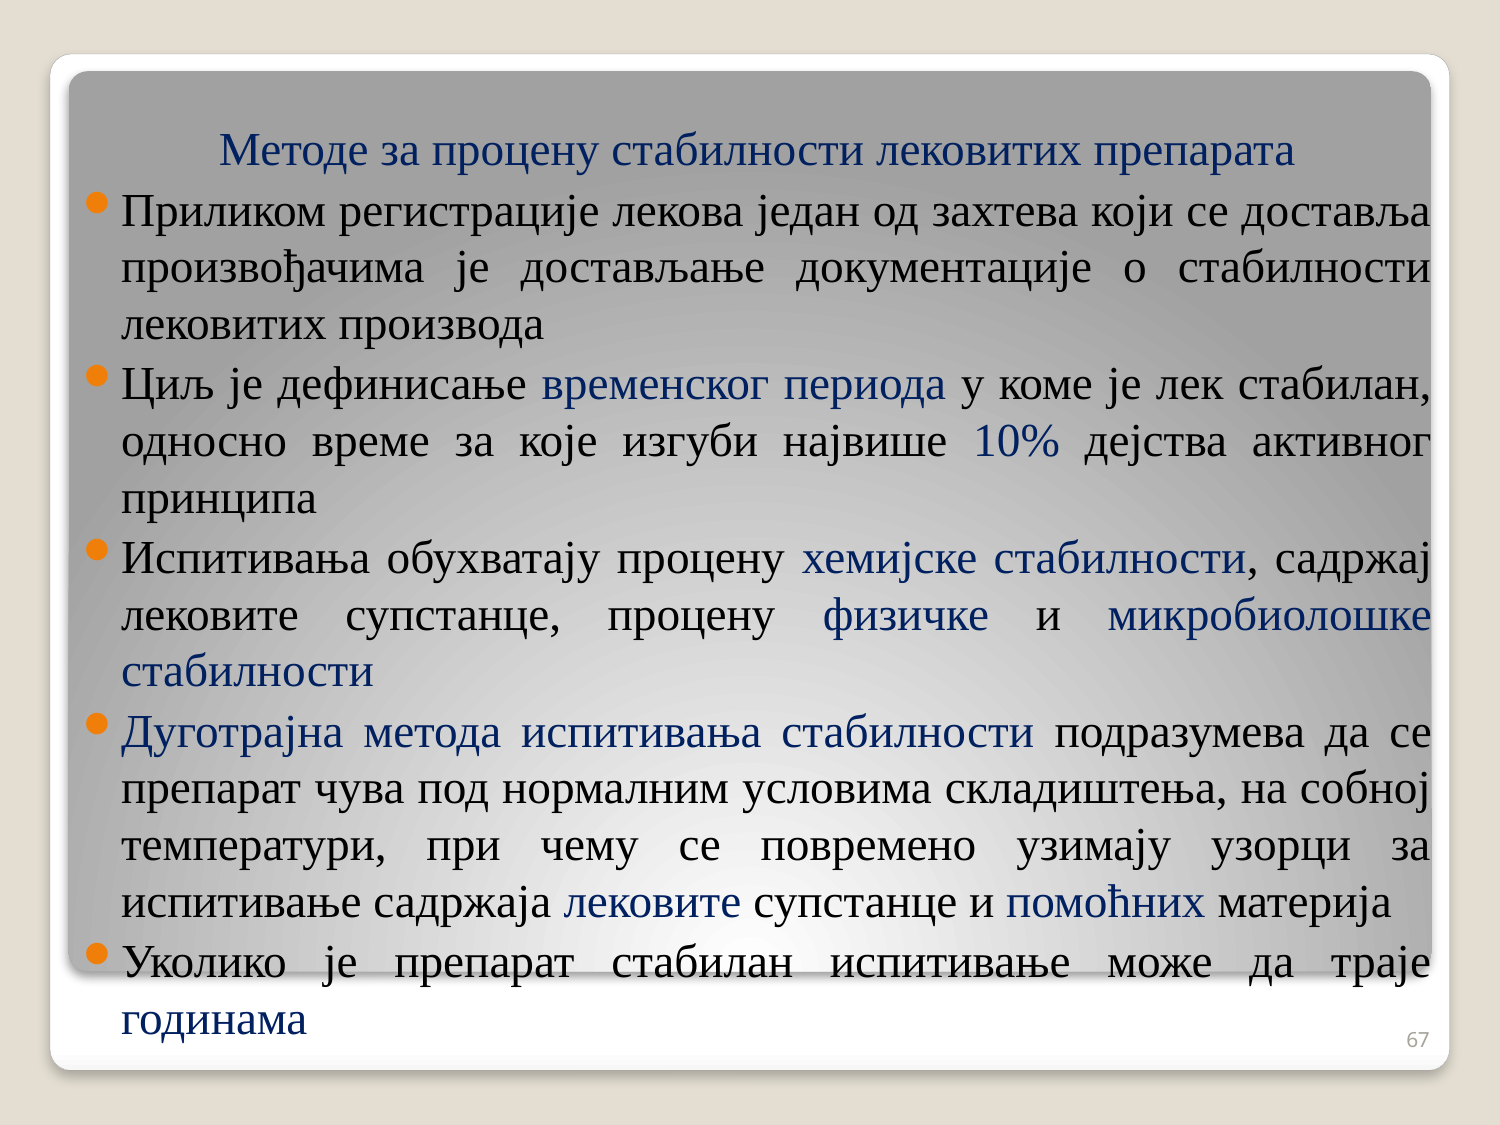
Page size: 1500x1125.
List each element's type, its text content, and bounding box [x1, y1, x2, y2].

slide_number 67 [1369, 1002, 1445, 1063]
list Методе за процену стабилности лековитих препарата Приликом регистрације лекова један од захтева који се доставља произвођачима је достављање документације о стабилности лековитих производа Циљ је дефинисање временског периода у коме је лек стабилан, односно време за које изгуби највише 10% дејства активног принципа Испитивања обухватају процену хемијске стабилности, садржај лековите супстанце, процену физичке и микробиолошке стабилности Дуготрајна метода испитивања стабилности подразумева да се препарат чува под нормалним условима складиштења, на собној температури, при чему се повремено узимају узорци за испитивање садржаја лековите супстанце и помоћних материја Уколико је препарат стабилан испитивање може да траје годинама [53, 42, 1447, 1059]
